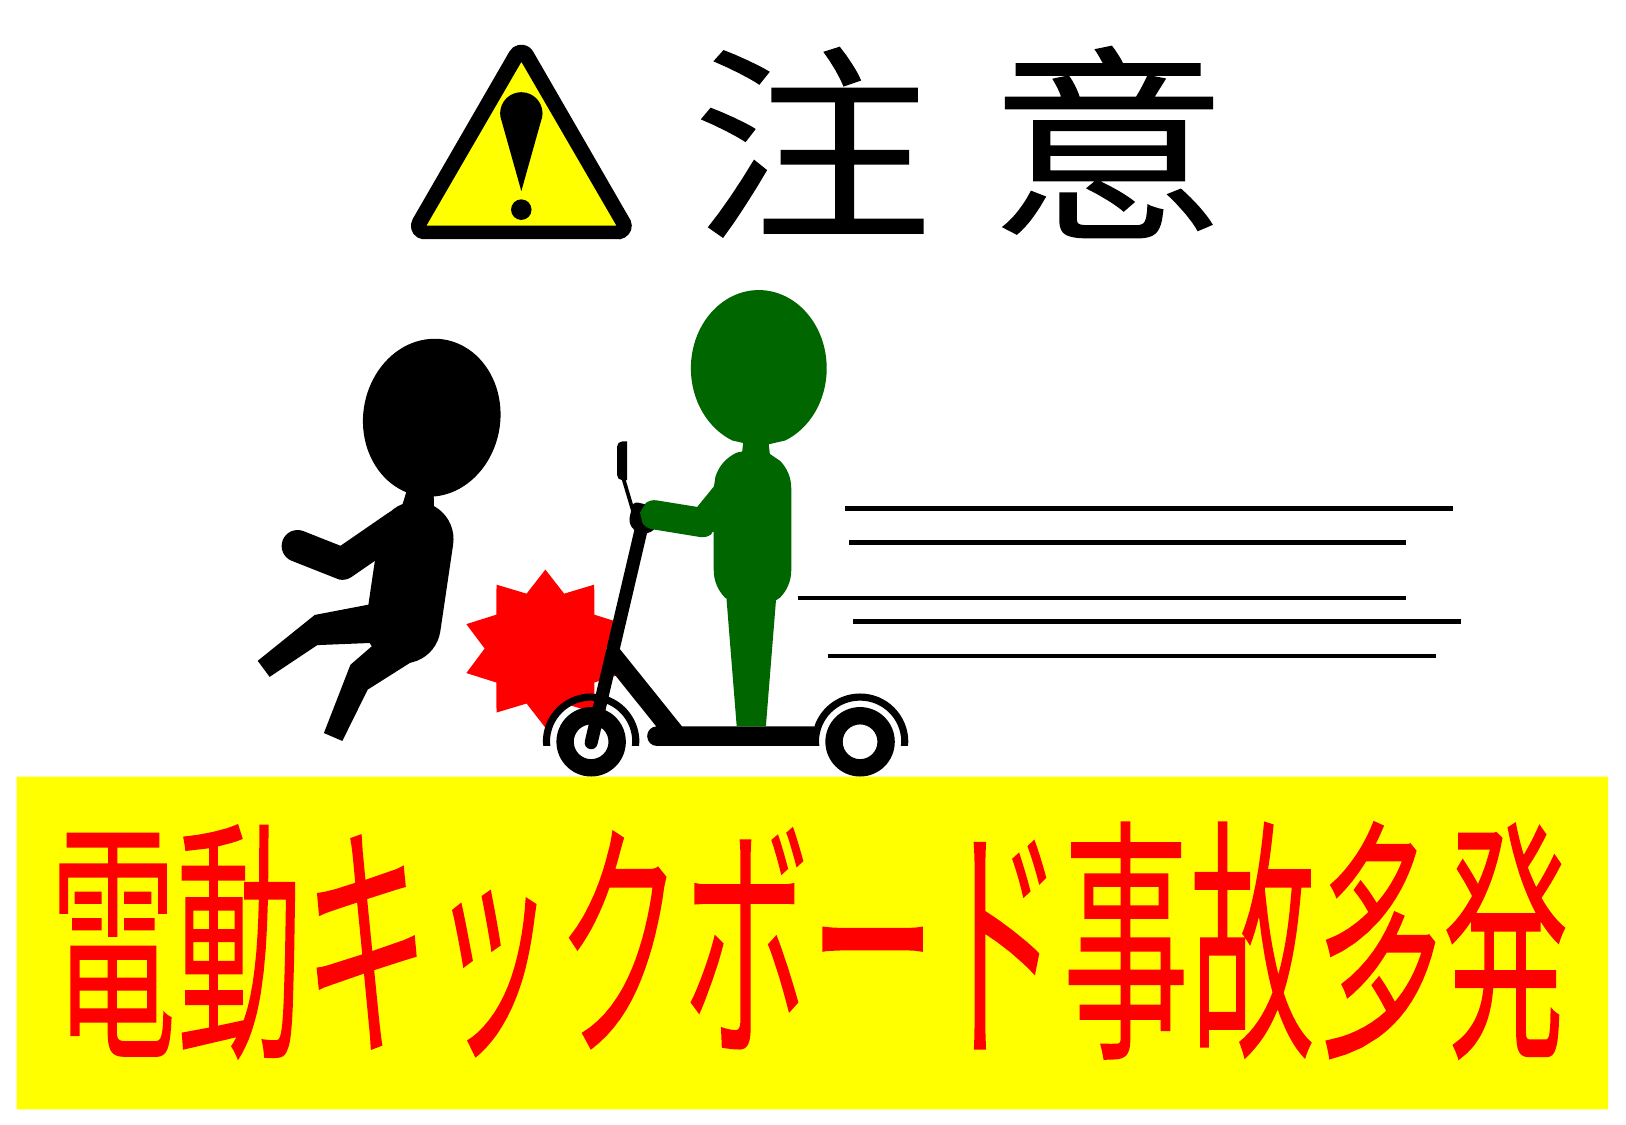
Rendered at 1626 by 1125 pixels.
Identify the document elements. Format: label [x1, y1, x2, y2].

text_box [288, 289, 1462, 777]
text_box [14, 774, 1610, 1112]
text_box [411, 45, 1214, 239]
